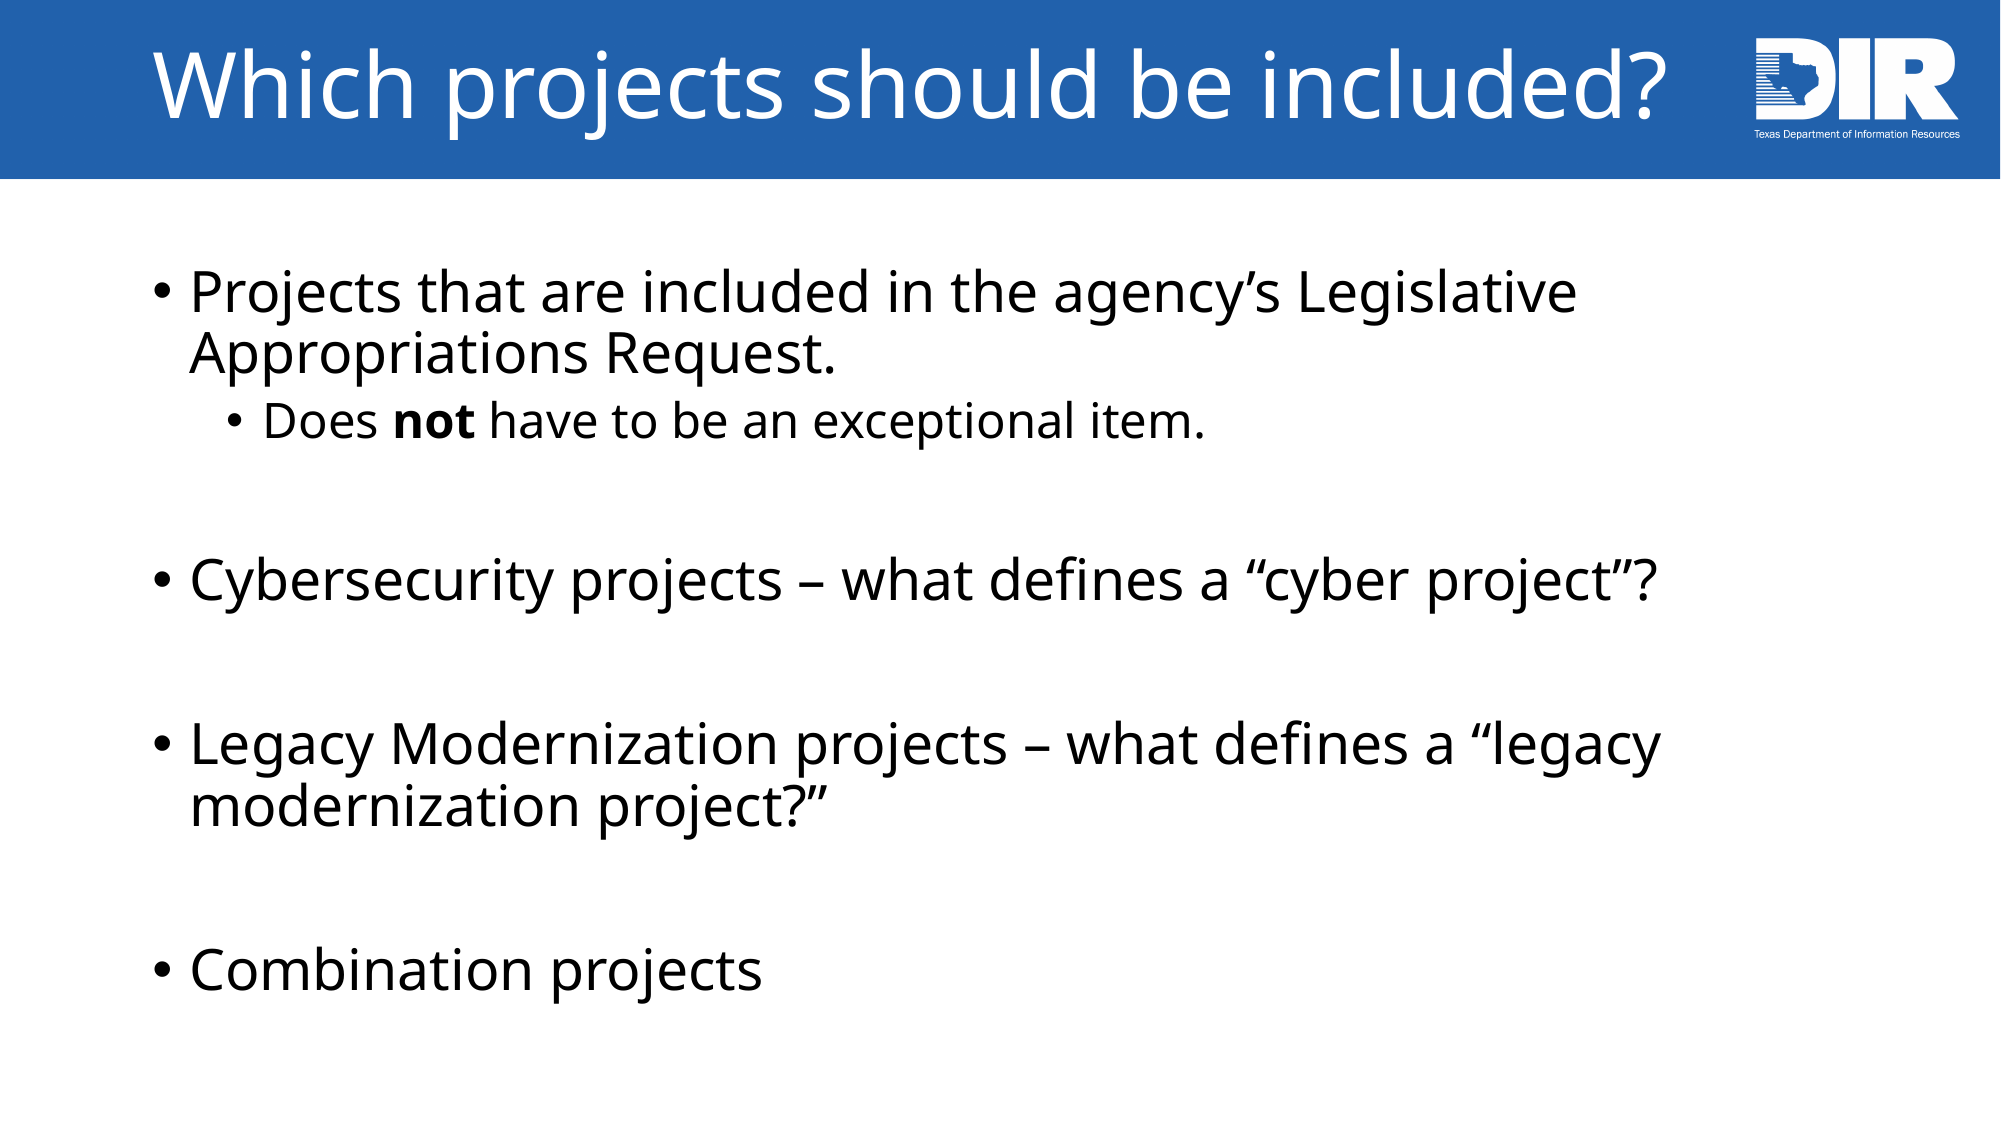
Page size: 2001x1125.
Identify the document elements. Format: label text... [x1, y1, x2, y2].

picture [0, 0, 2001, 1125]
list Projects that are included in the agency’s Legislative Appropriations Request. Does not have to be an exceptional item. Cybersecurity projects – what defines a “cyber project”? Legacy Modernization projects – what defines a “legacy modernization project?” Combination projects [137, 255, 1863, 1014]
title Which projects should be included? [137, 0, 1863, 179]
